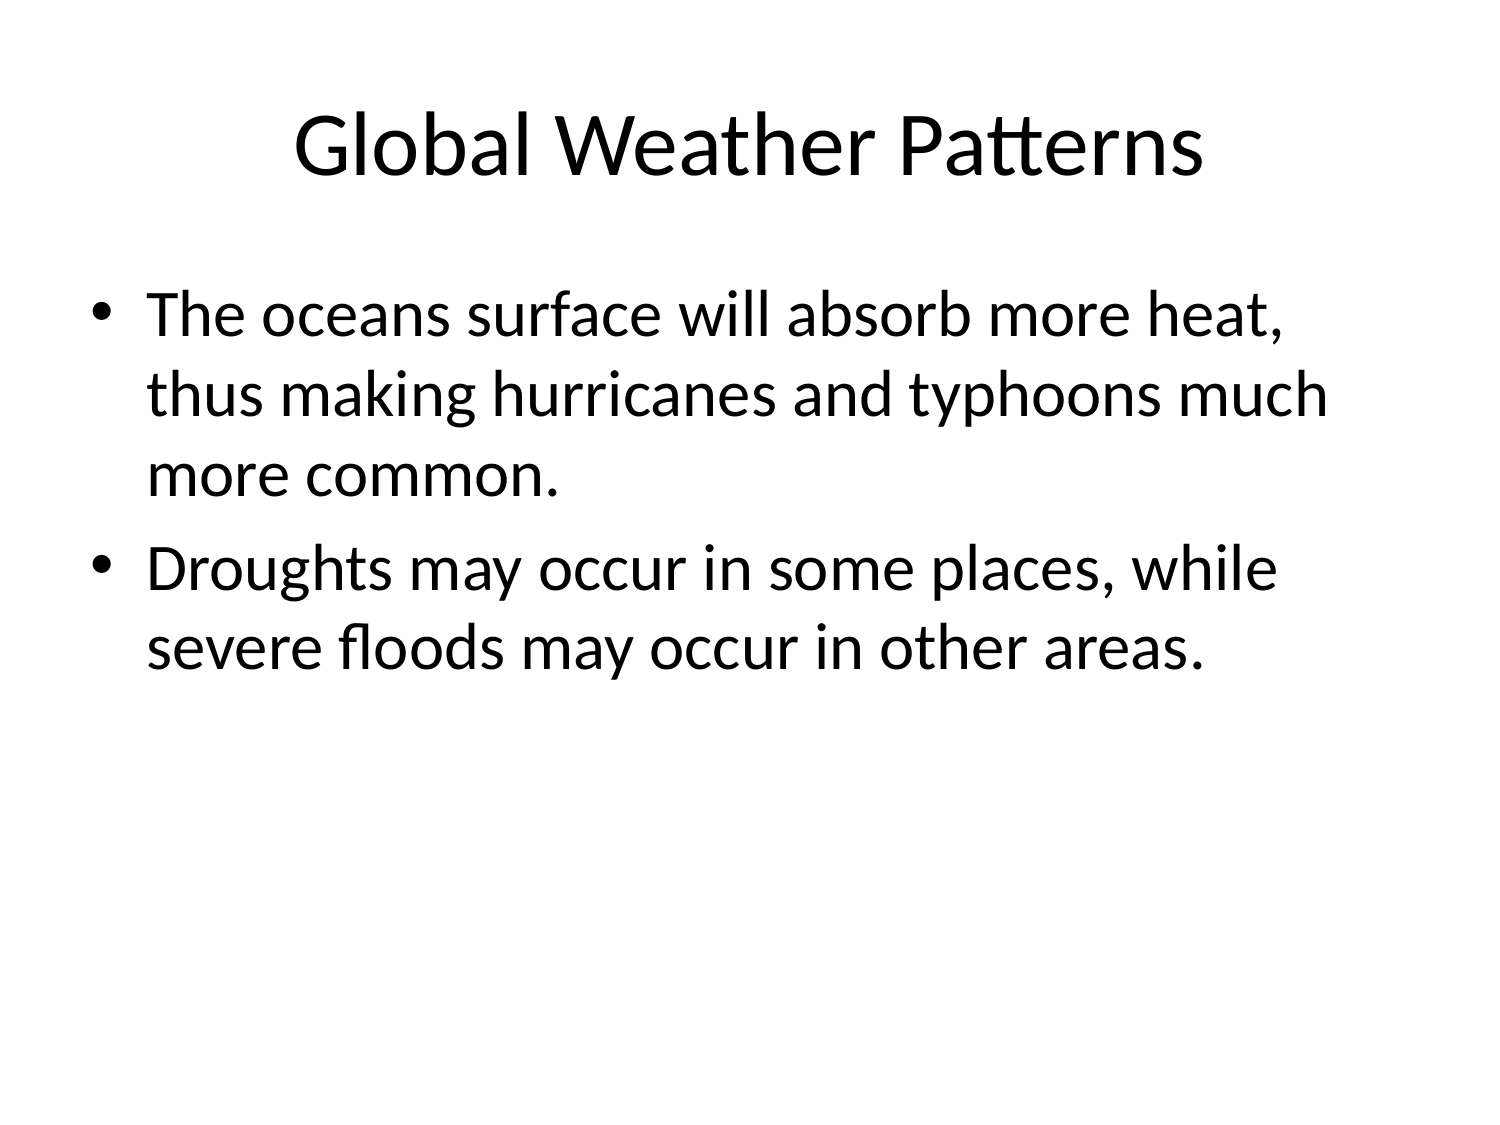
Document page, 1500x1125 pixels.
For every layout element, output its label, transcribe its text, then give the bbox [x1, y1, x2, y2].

title Global Weather Patterns [75, 45, 1425, 233]
list The oceans surface will absorb more heat, thus making hurricanes and typhoons much more common. Droughts may occur in some places, while severe floods may occur in other areas. [75, 262, 1425, 1005]
